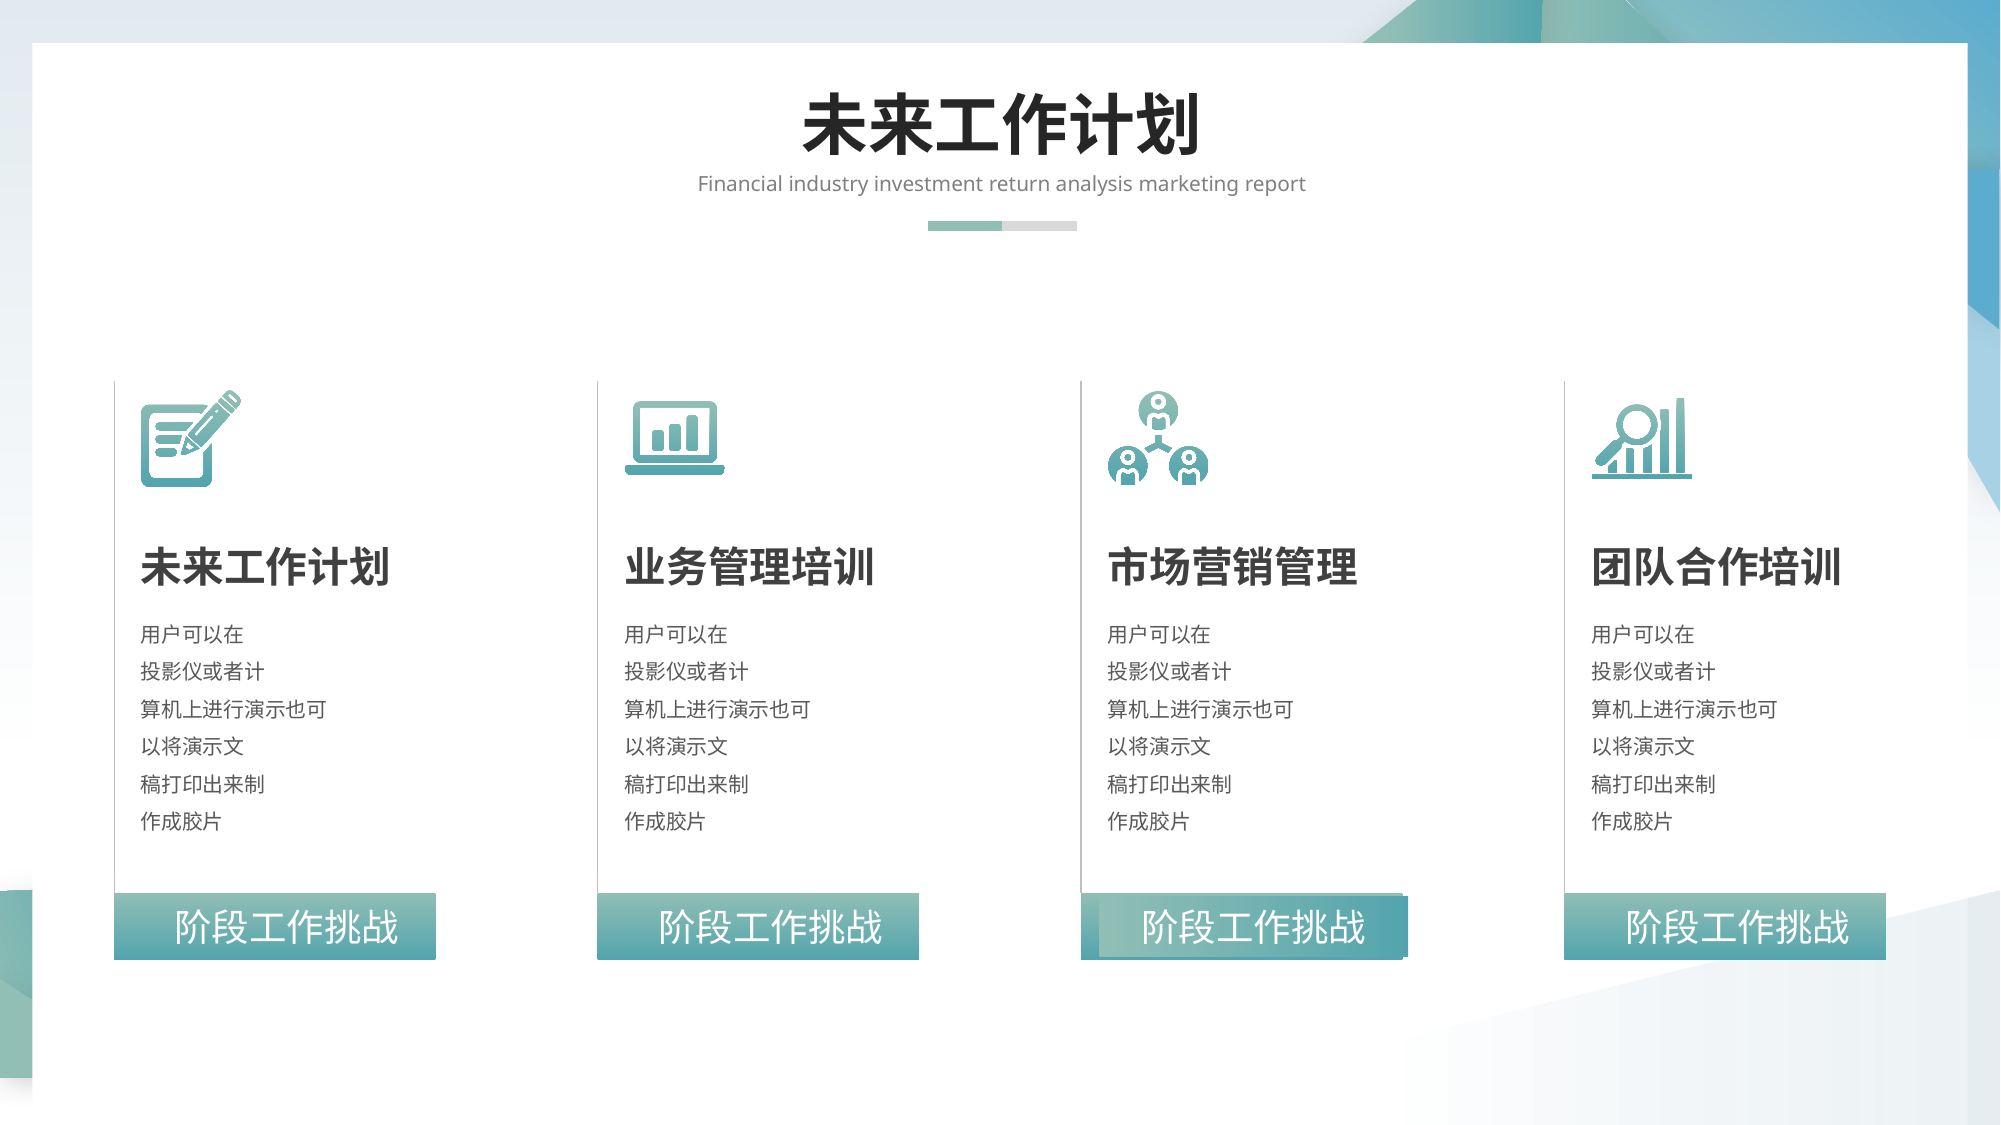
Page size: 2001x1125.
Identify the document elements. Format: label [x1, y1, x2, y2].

text_box [544, 75, 1459, 205]
text_box [114, 381, 442, 960]
text_box [1564, 381, 1893, 960]
text_box [597, 381, 926, 960]
text_box [1080, 381, 1409, 960]
